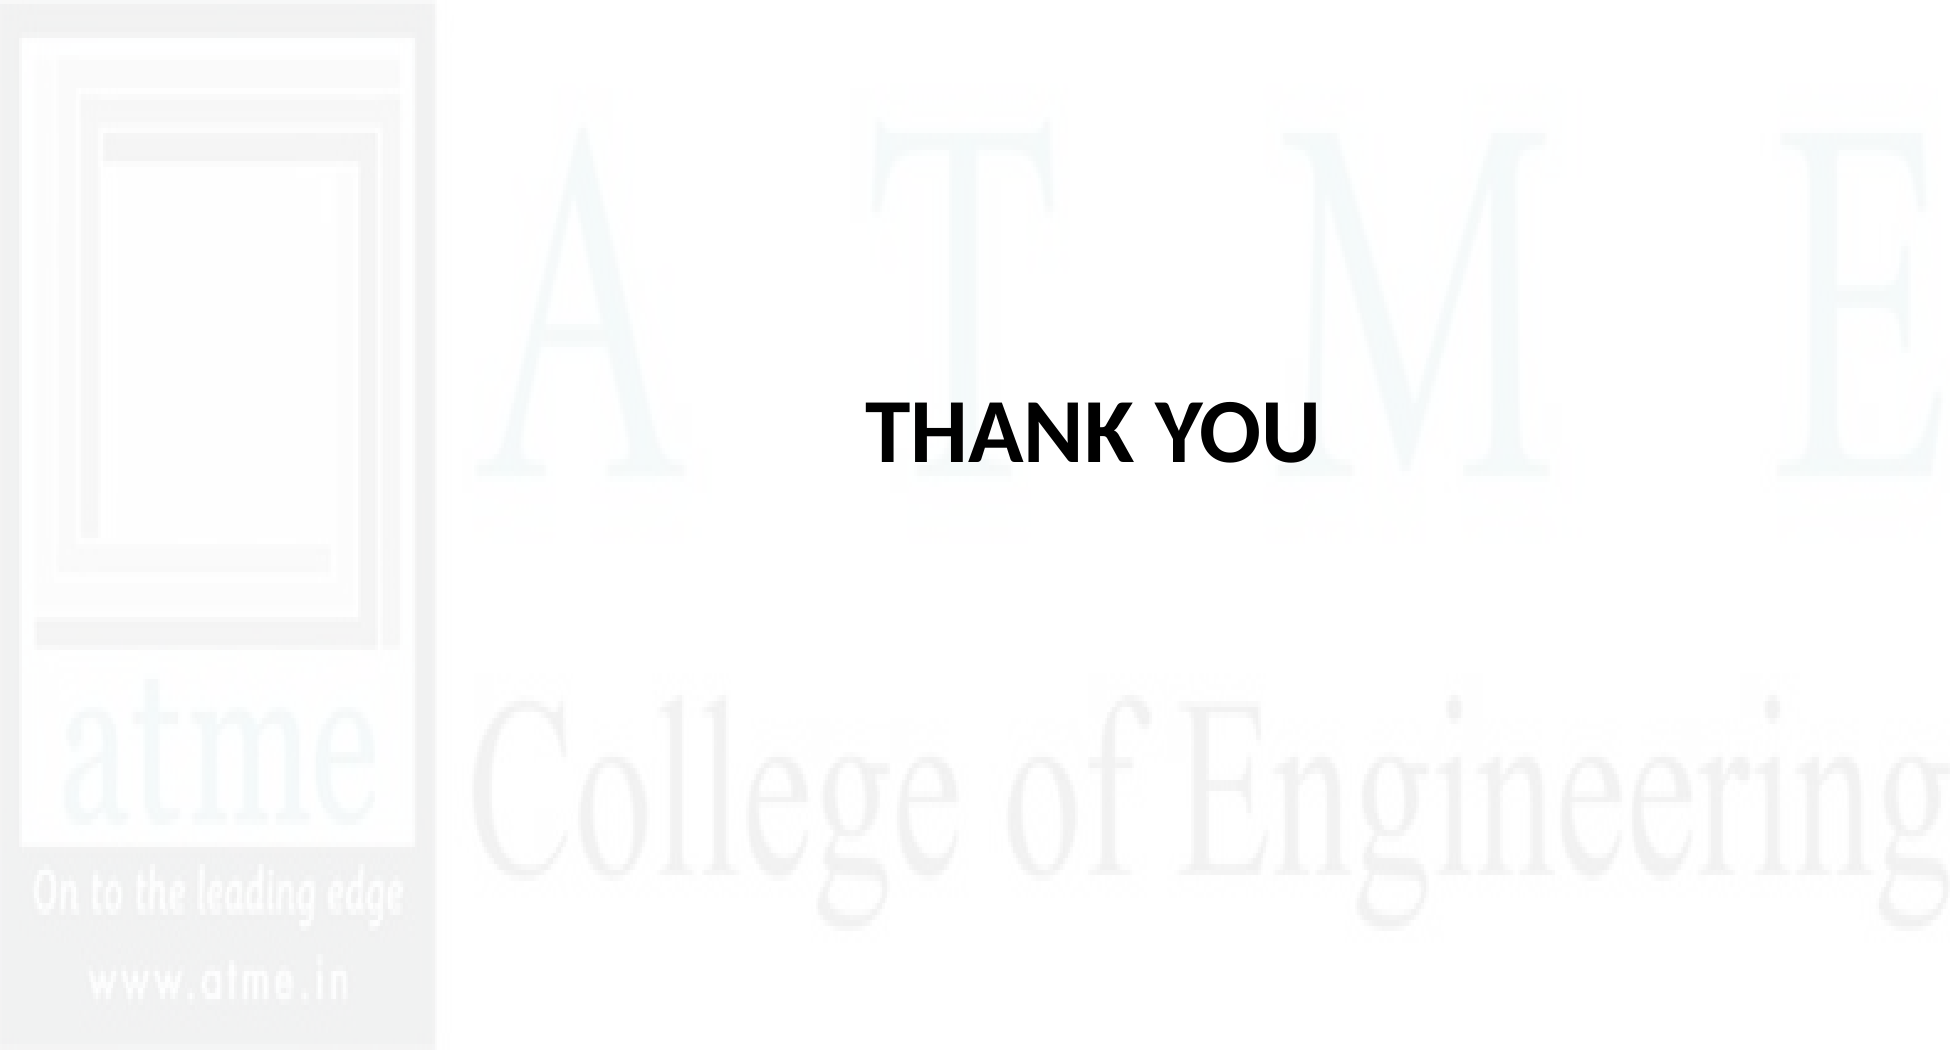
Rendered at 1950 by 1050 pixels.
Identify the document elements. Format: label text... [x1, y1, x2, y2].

title THANK YOU [81, 338, 1837, 514]
